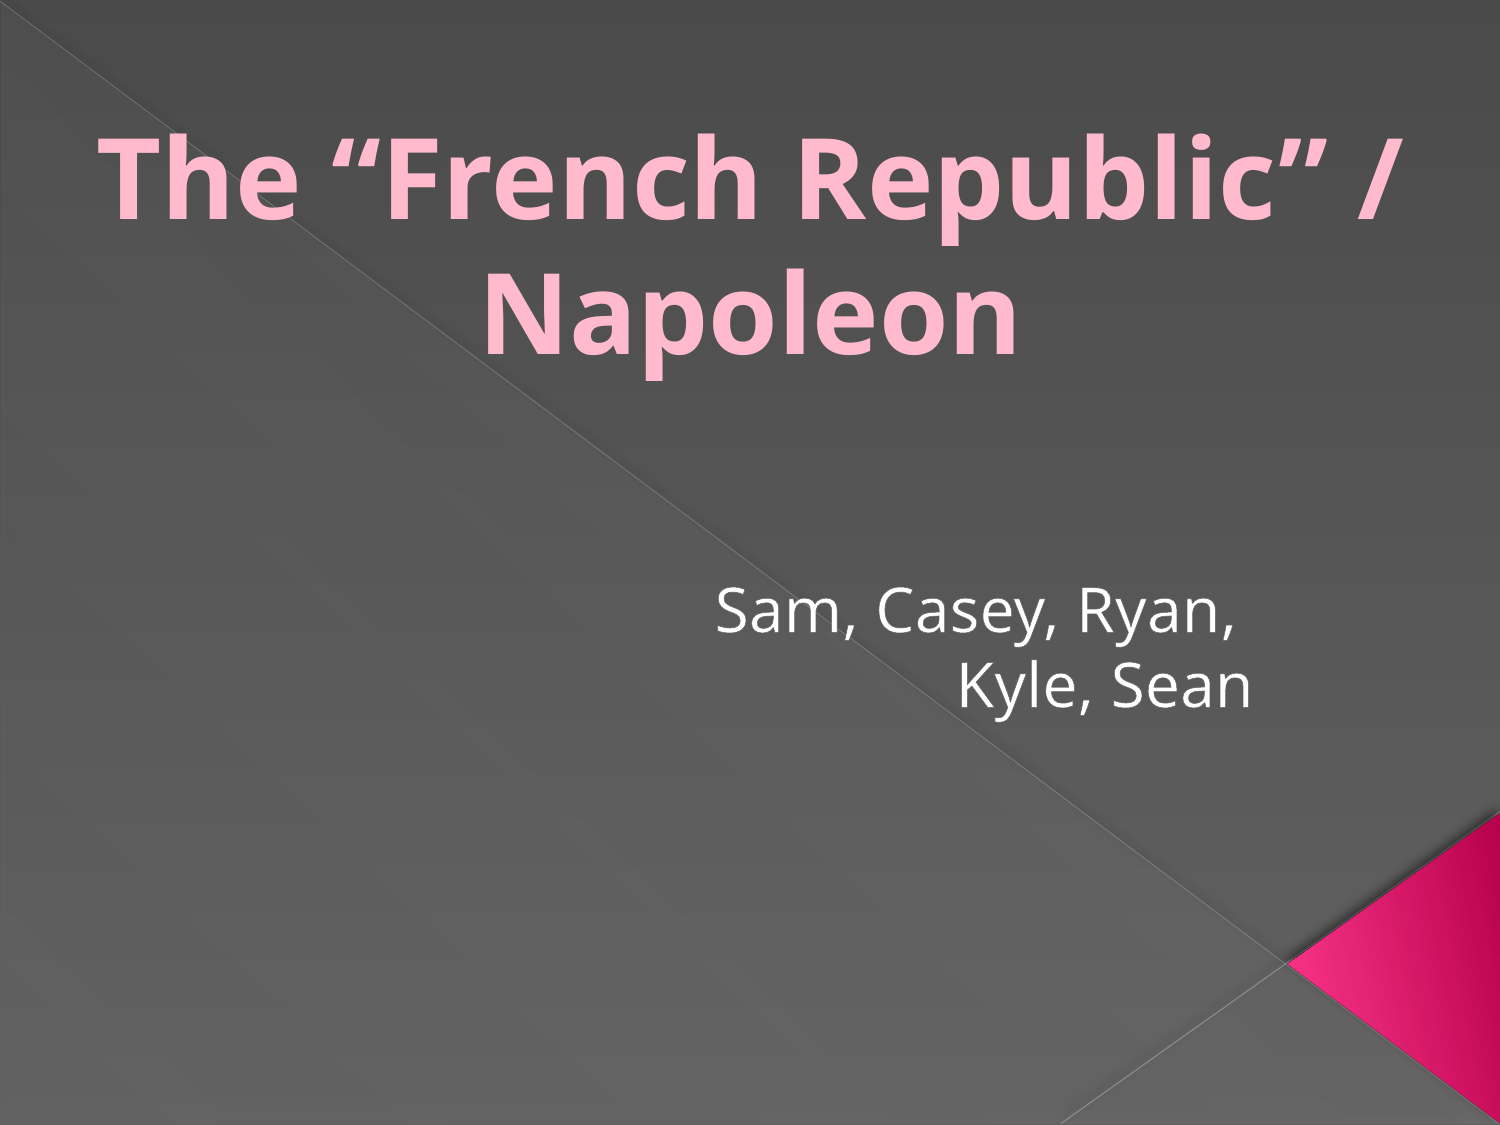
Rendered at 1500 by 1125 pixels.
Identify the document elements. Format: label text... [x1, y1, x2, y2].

text_box The “French Republic” / Napoleon [37, 99, 1464, 385]
subtitle Sam, Casey, Ryan, Kyle, Sean [225, 562, 1275, 850]
